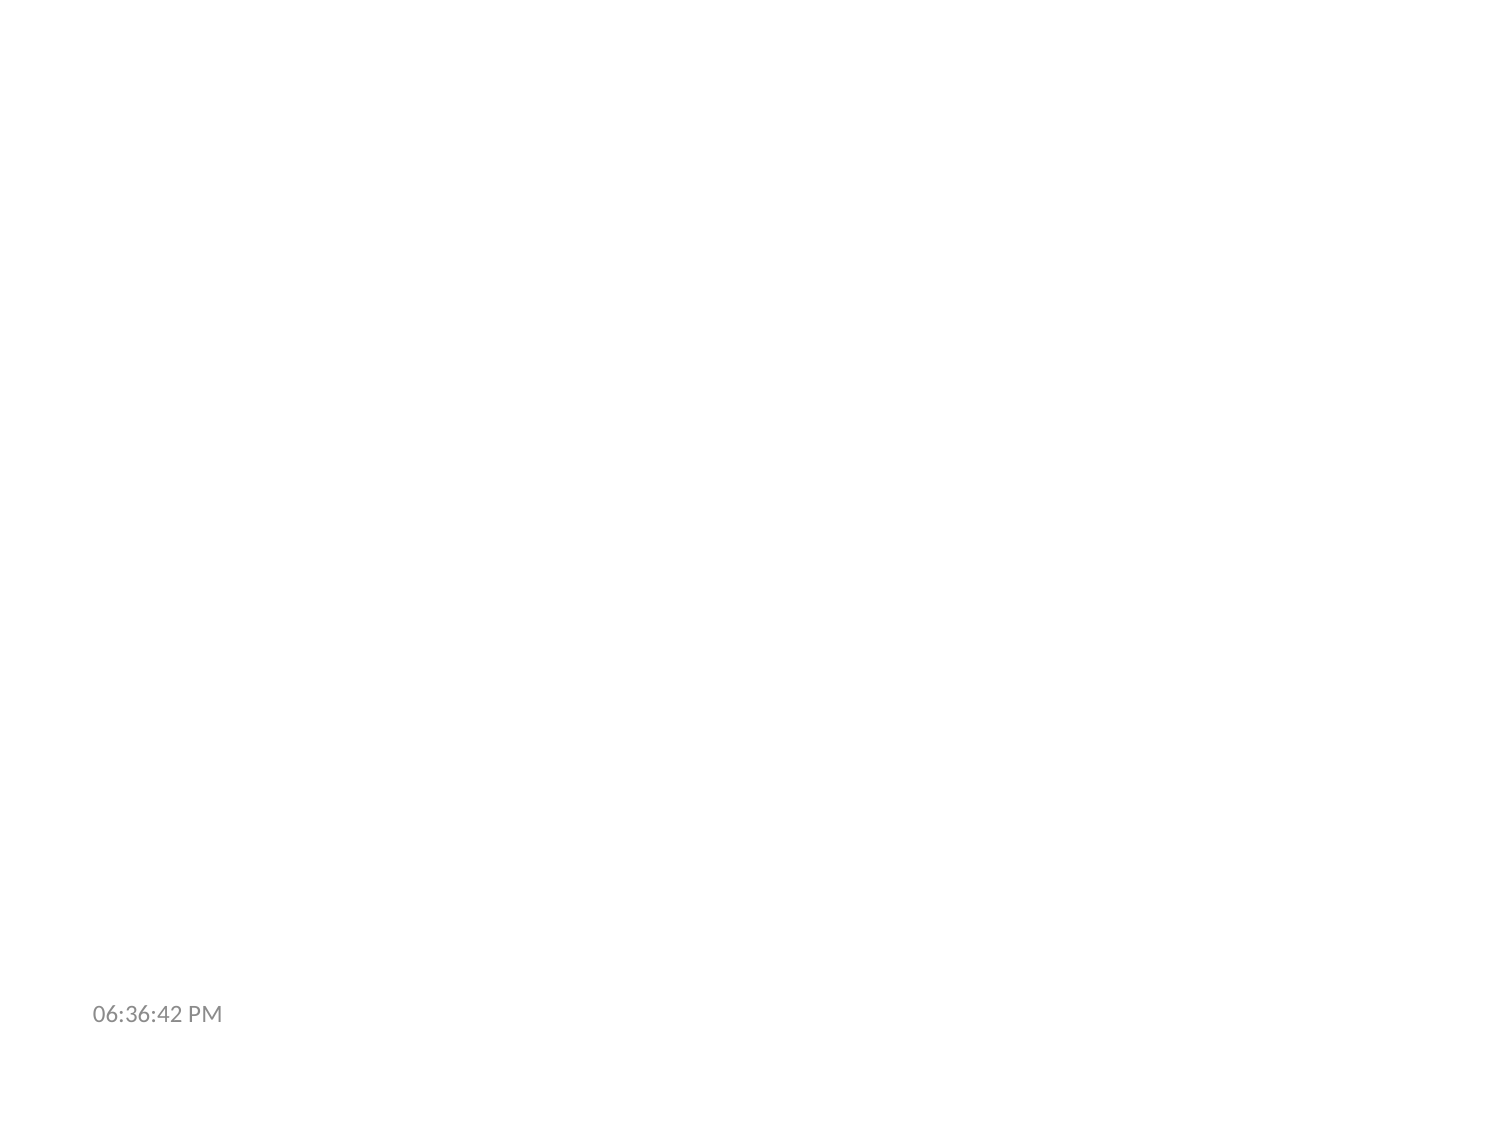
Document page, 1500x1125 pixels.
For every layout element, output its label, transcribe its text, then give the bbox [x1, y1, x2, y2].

text_box 3:35:09 PM [77, 982, 428, 1043]
